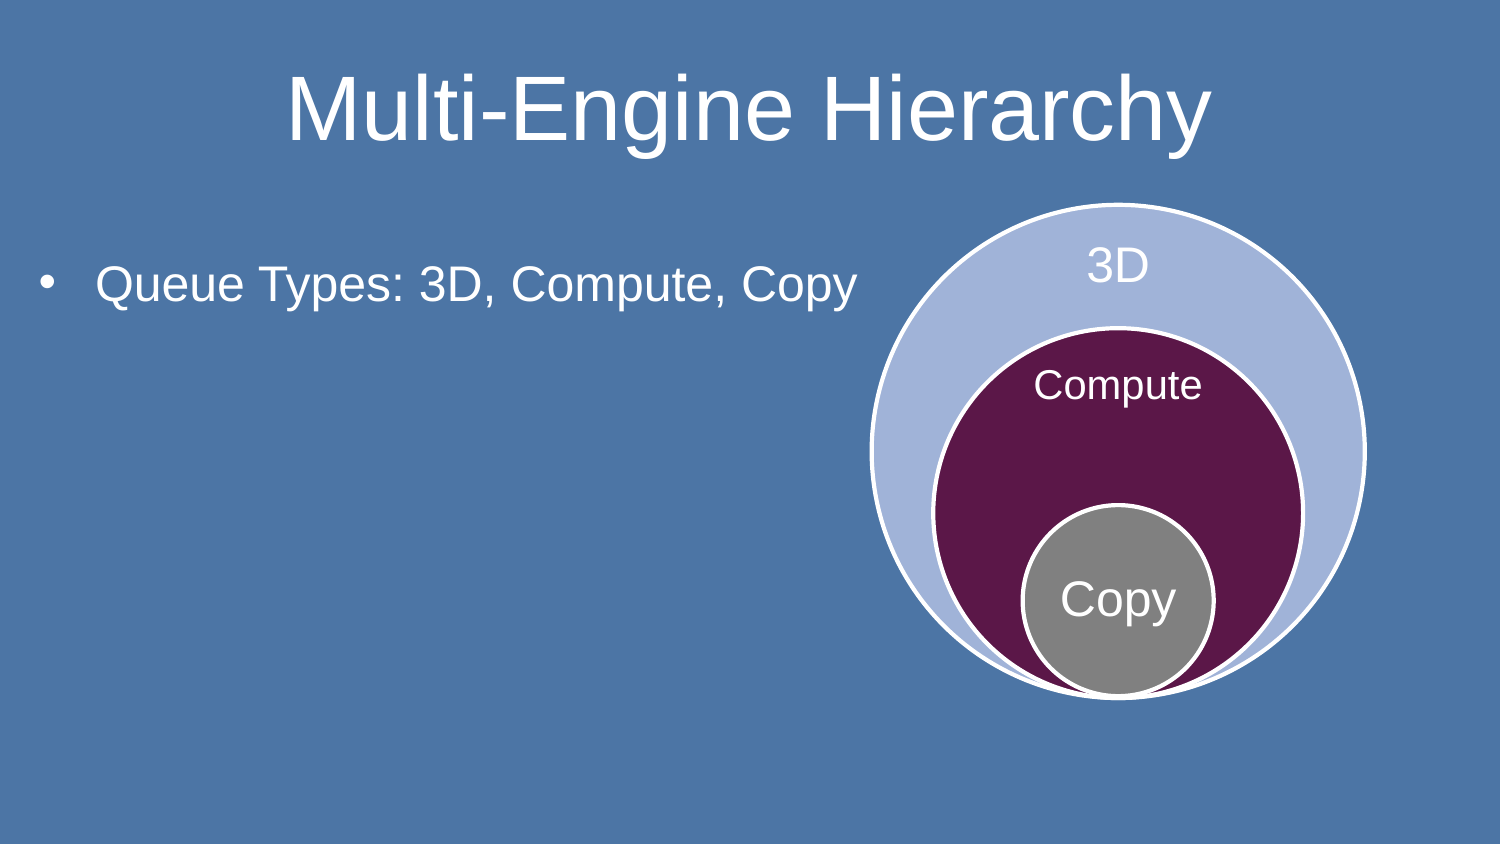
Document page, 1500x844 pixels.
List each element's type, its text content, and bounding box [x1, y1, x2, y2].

title Multi-Engine Hierarchy [75, 33, 1425, 175]
list Queue Types: 3D, Compute, Copy [23, 244, 886, 727]
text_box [851, 204, 1385, 699]
